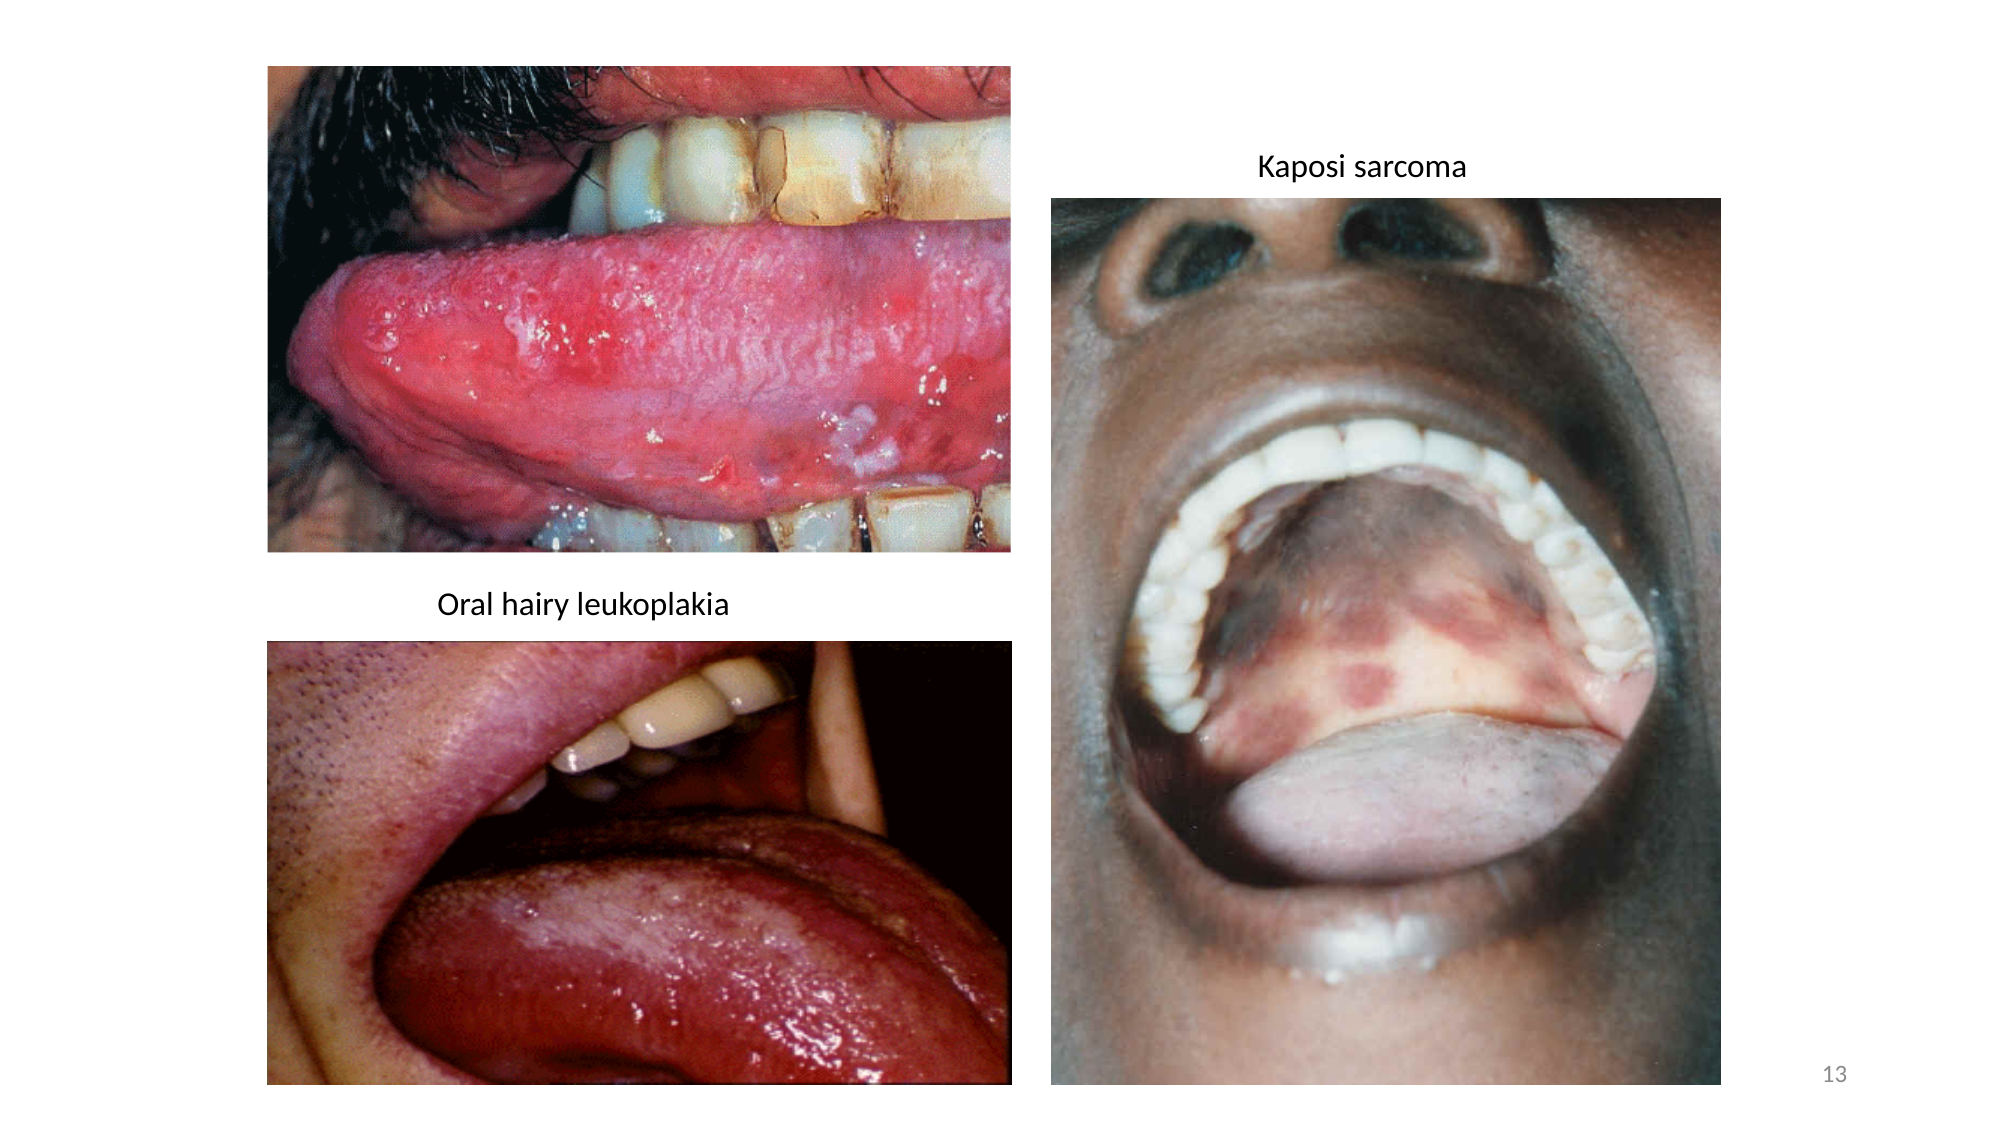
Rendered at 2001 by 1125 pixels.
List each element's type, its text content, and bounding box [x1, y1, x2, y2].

text_box Oral hairy leukoplakia [422, 574, 746, 629]
picture [267, 641, 1012, 1085]
picture [267, 66, 1012, 553]
picture [1051, 198, 1721, 1085]
text_box Kaposi sarcoma [1243, 137, 1483, 192]
slide_number 13 [1412, 1042, 1863, 1103]
